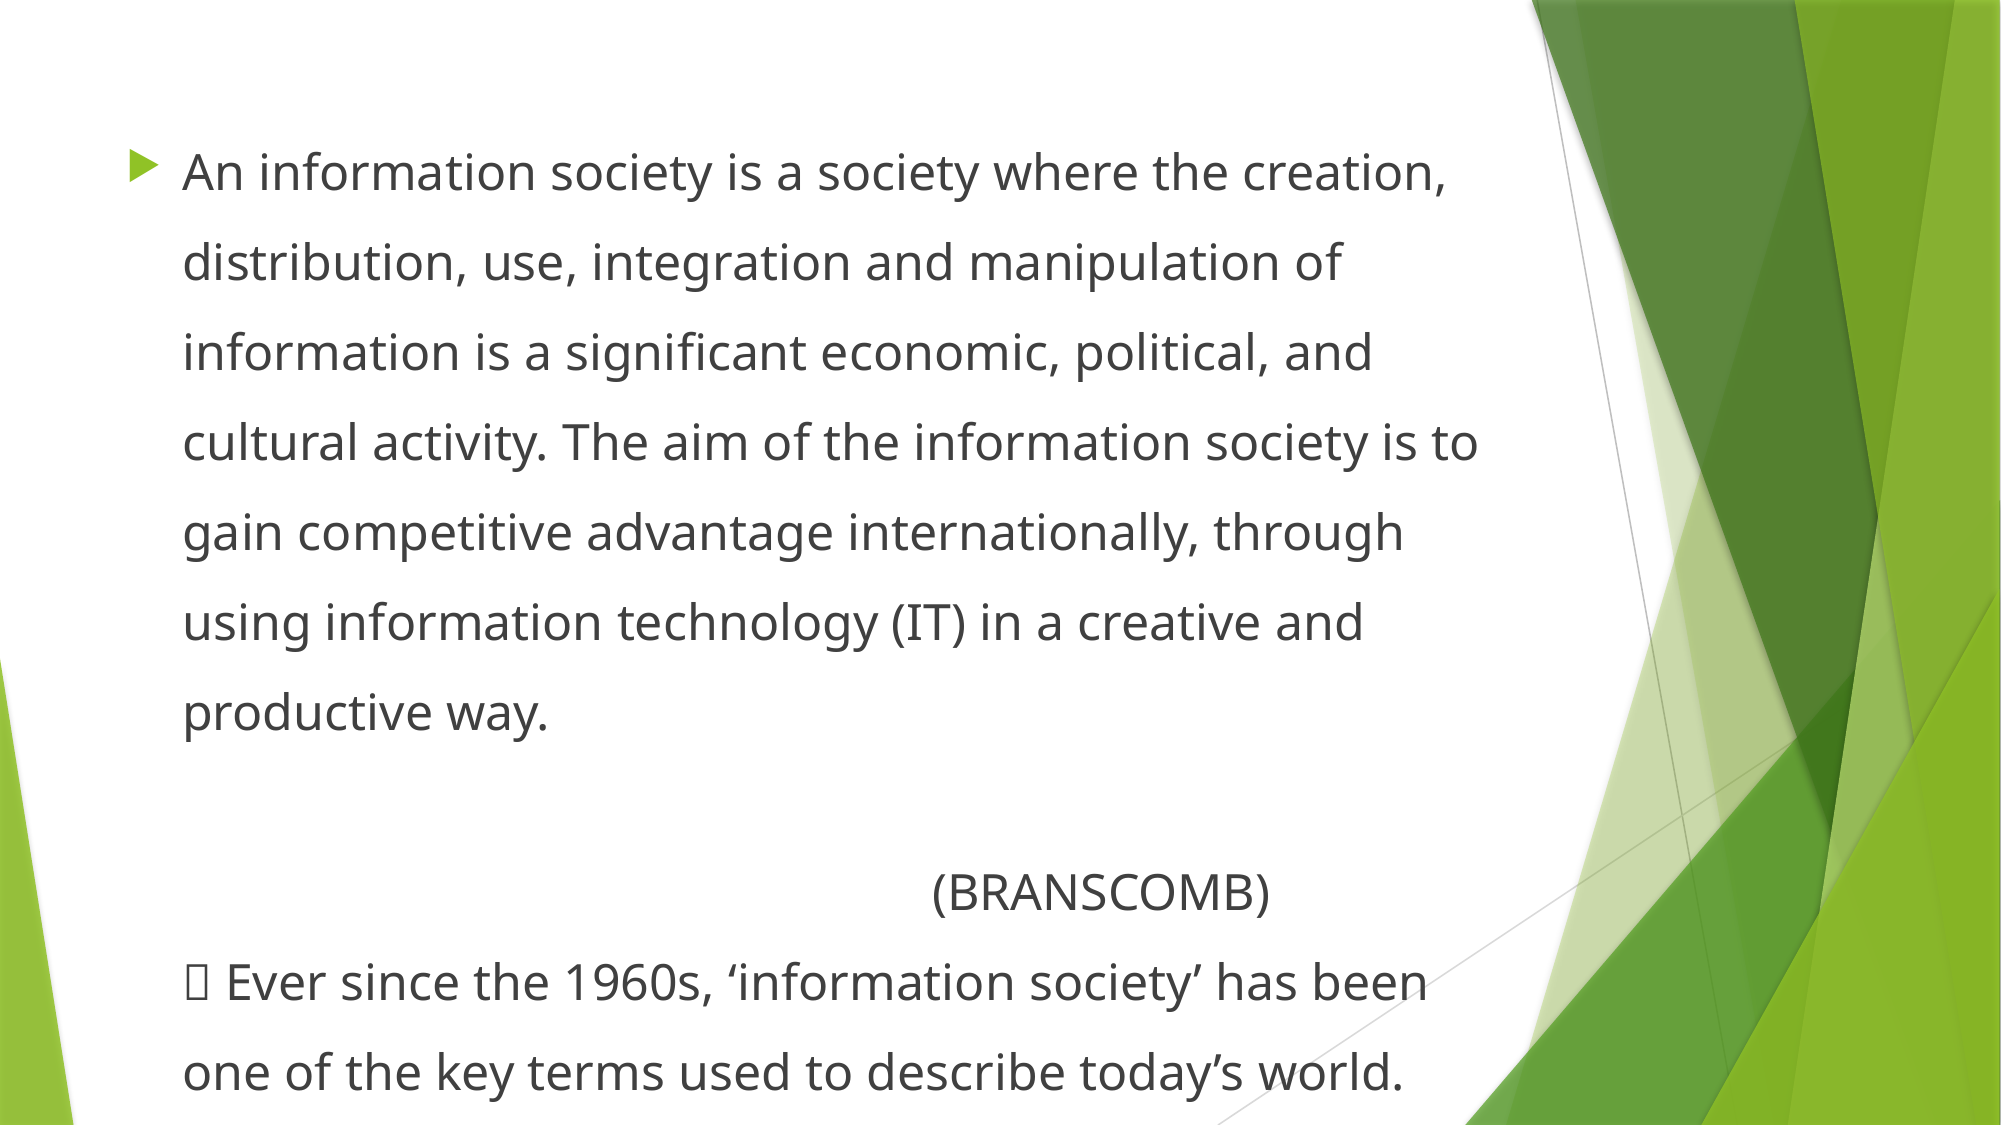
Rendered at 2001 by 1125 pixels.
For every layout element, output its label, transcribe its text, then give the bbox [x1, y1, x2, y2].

list An information society is a society where the creation, distribution, use, integration and manipulation of information is a significant economic, political, and cultural activity. The aim of the information society is to gain competitive advantage internationally, through using information technology (IT) in a creative and productive way. (BRANSCOMB)  Ever since the 1960s, ‘information society’ has been one of the key terms used to describe today’s world. [111, 103, 1522, 1062]
